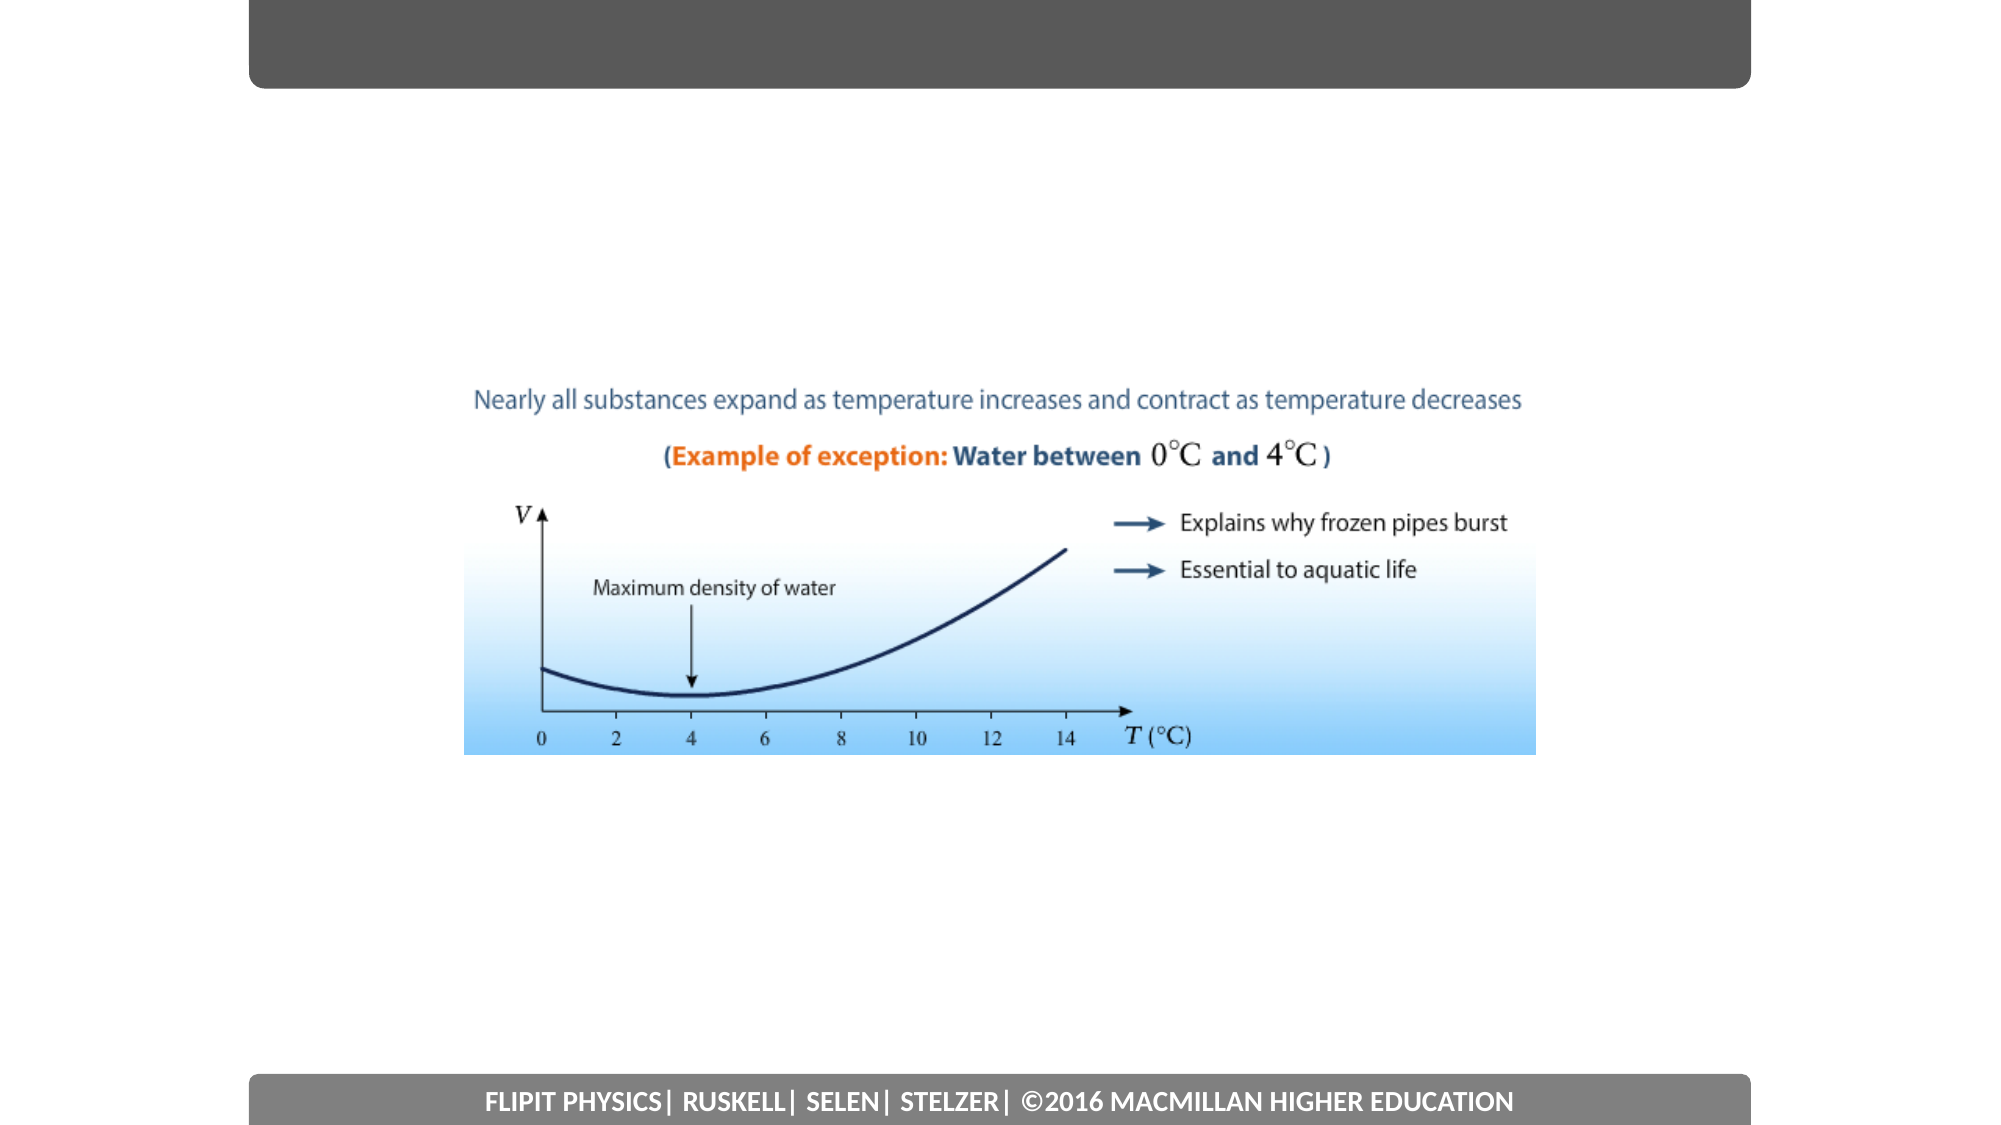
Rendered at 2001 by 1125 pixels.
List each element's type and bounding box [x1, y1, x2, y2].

picture [463, 370, 1536, 755]
text_box [249, 1074, 1750, 1125]
text_box [248, 0, 1752, 89]
